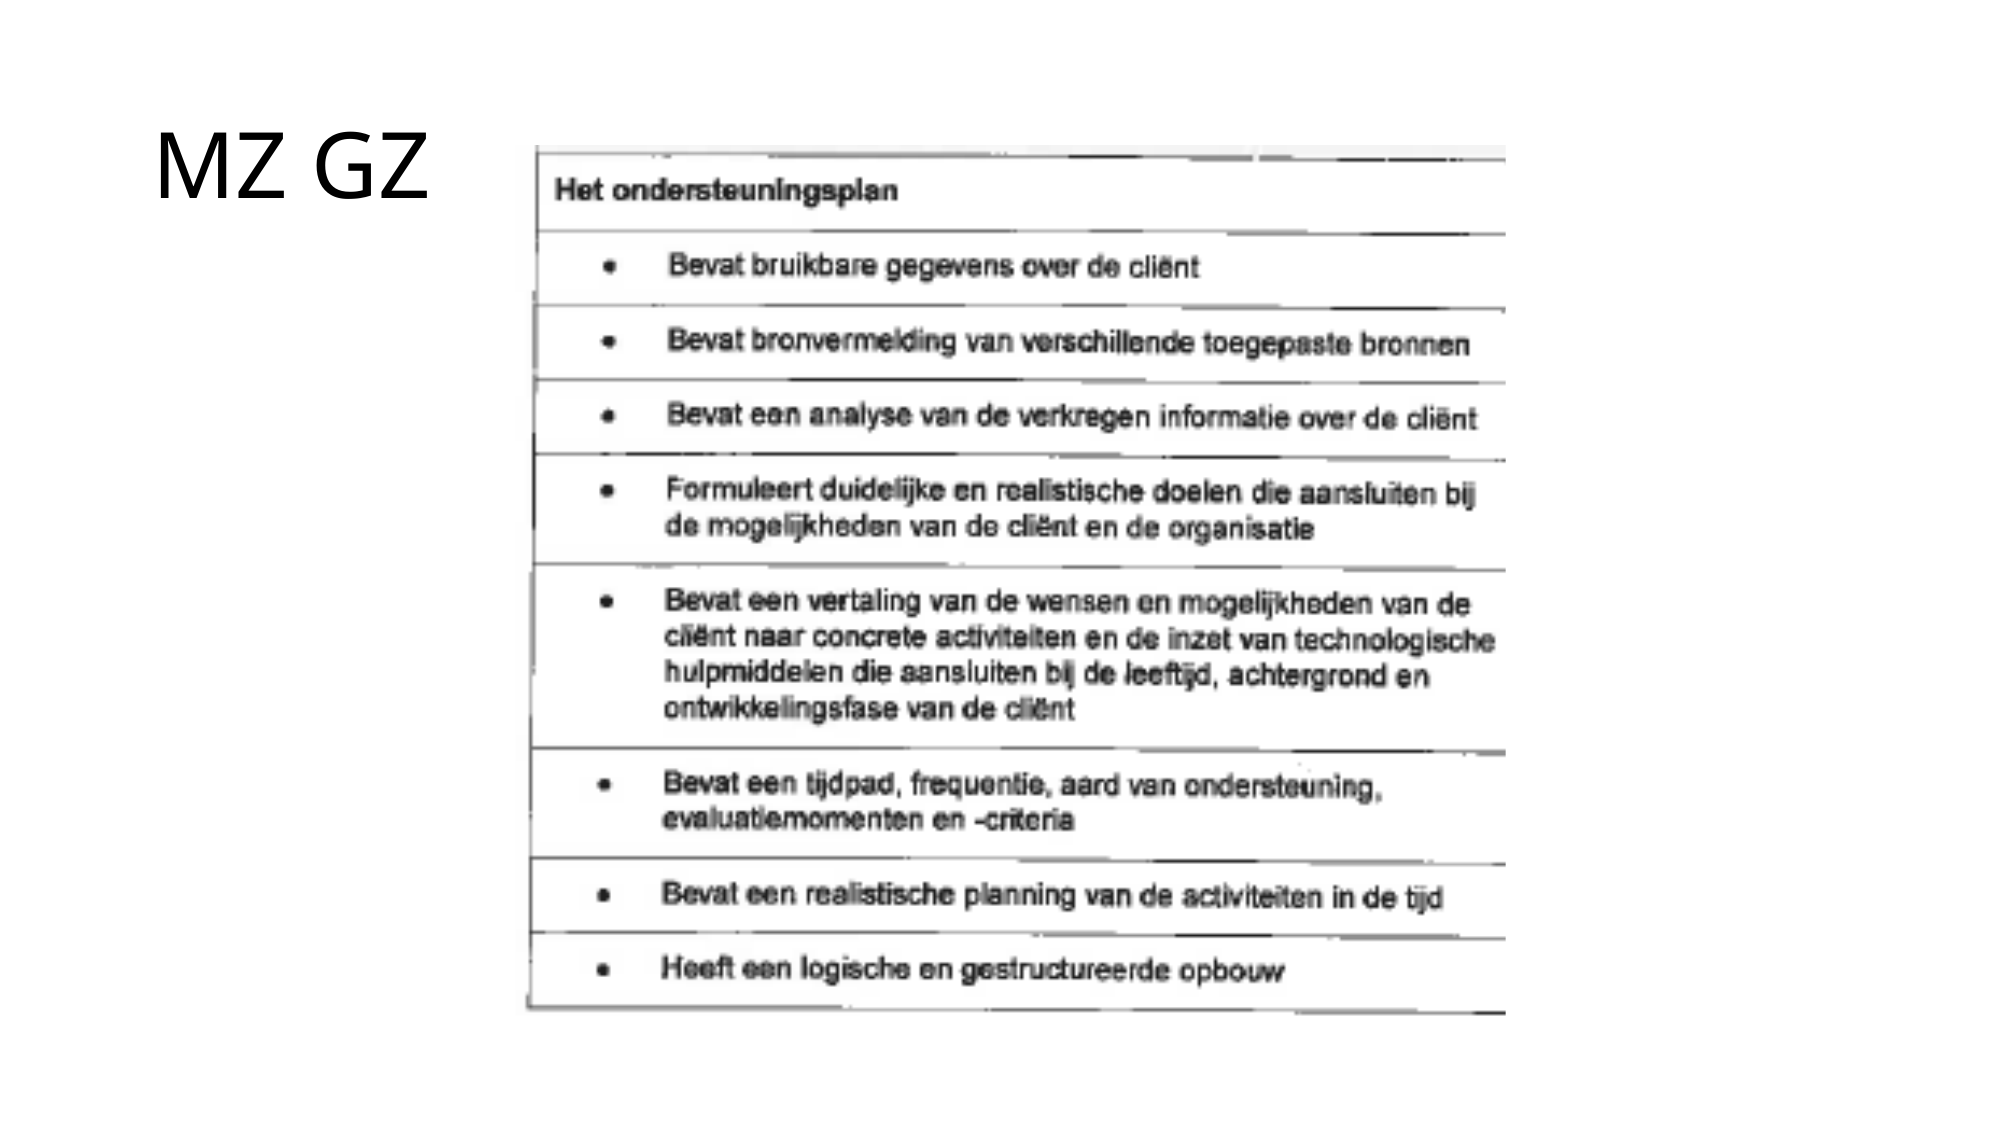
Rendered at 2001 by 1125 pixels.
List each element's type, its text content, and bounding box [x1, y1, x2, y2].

title MZ GZ [137, 59, 1863, 278]
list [494, 145, 1506, 1031]
